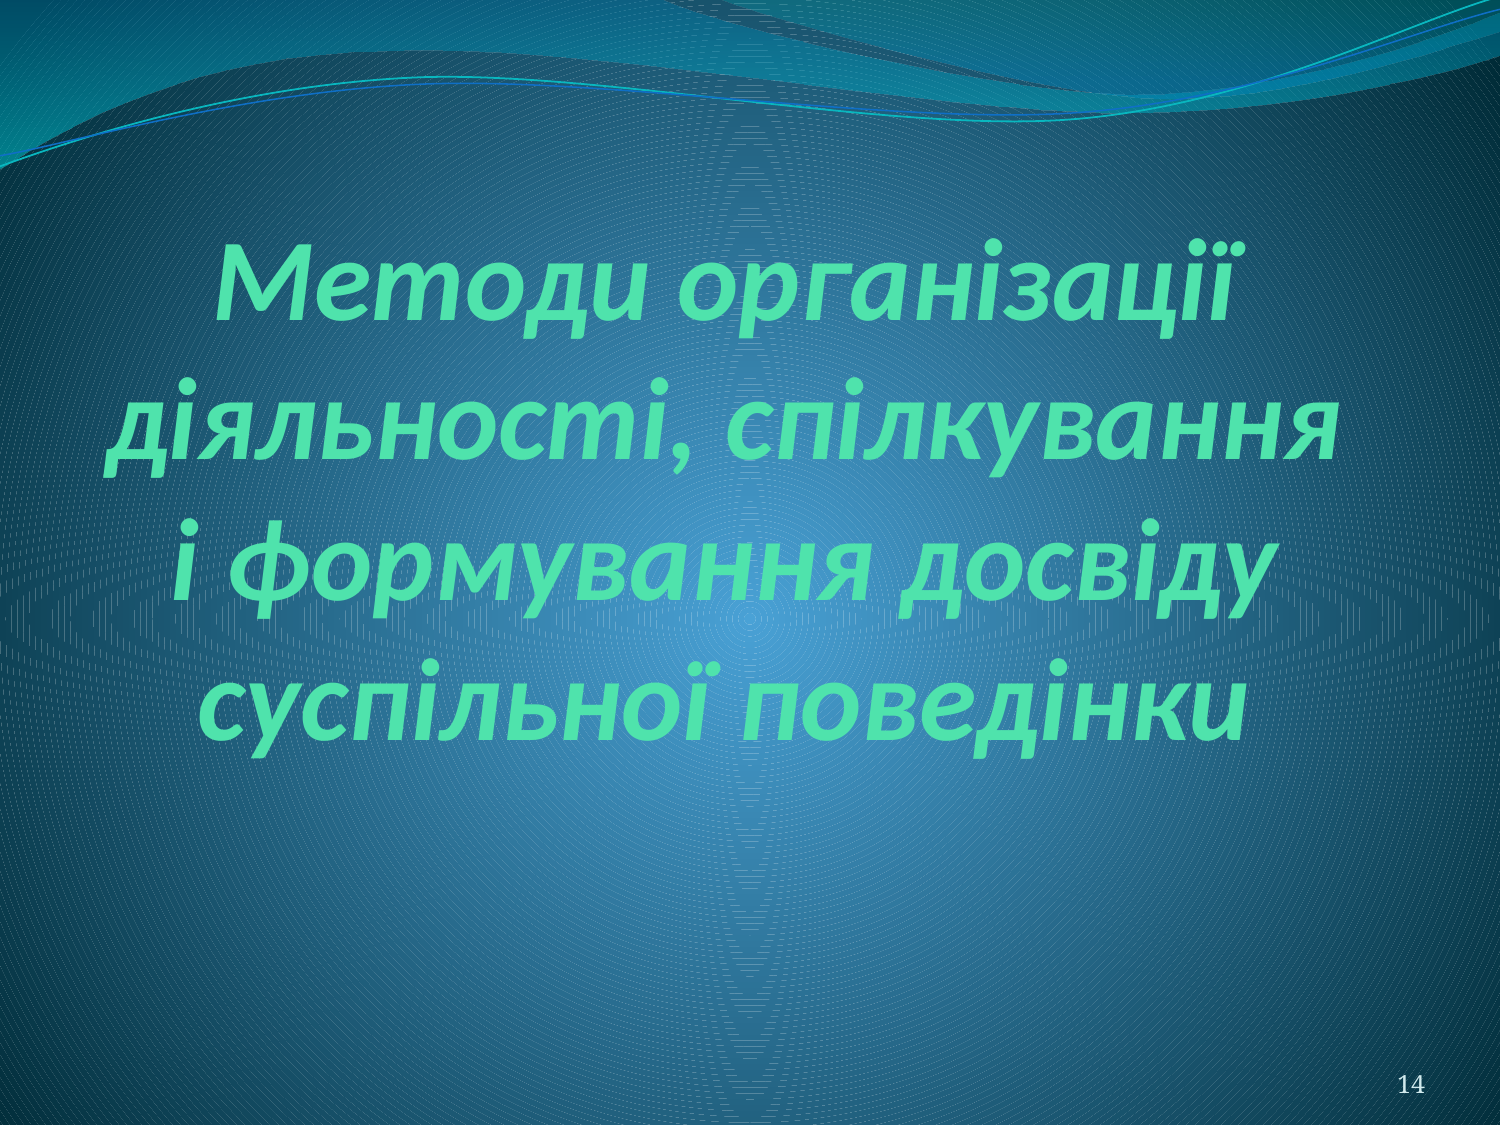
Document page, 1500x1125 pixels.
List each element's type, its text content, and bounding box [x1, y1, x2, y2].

slide_number 14 [1299, 1042, 1425, 1103]
title Методи організації діяльності, спілкування і формування досвіду суспільної поведінки [86, 216, 1362, 764]
